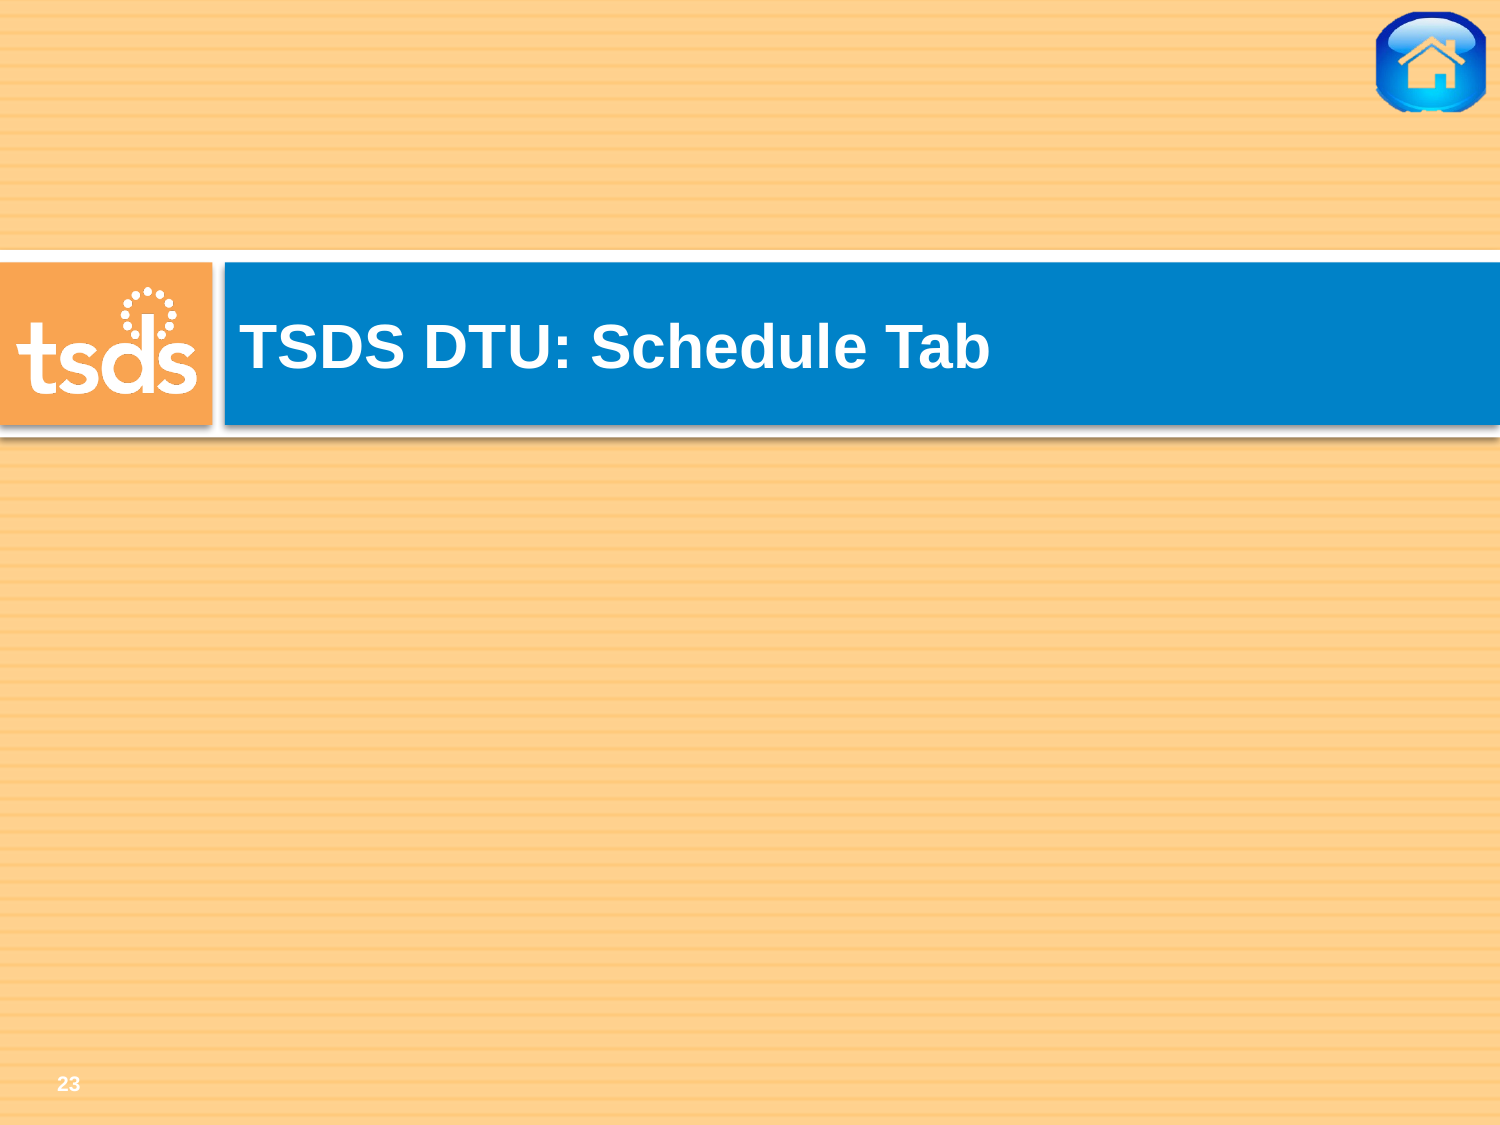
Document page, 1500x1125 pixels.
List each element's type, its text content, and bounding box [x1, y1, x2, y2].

picture [16, 287, 197, 400]
slide_number 23 [24, 1062, 113, 1103]
picture [1362, 0, 1500, 126]
title TSDS DTU: Schedule Tab [225, 262, 1475, 425]
